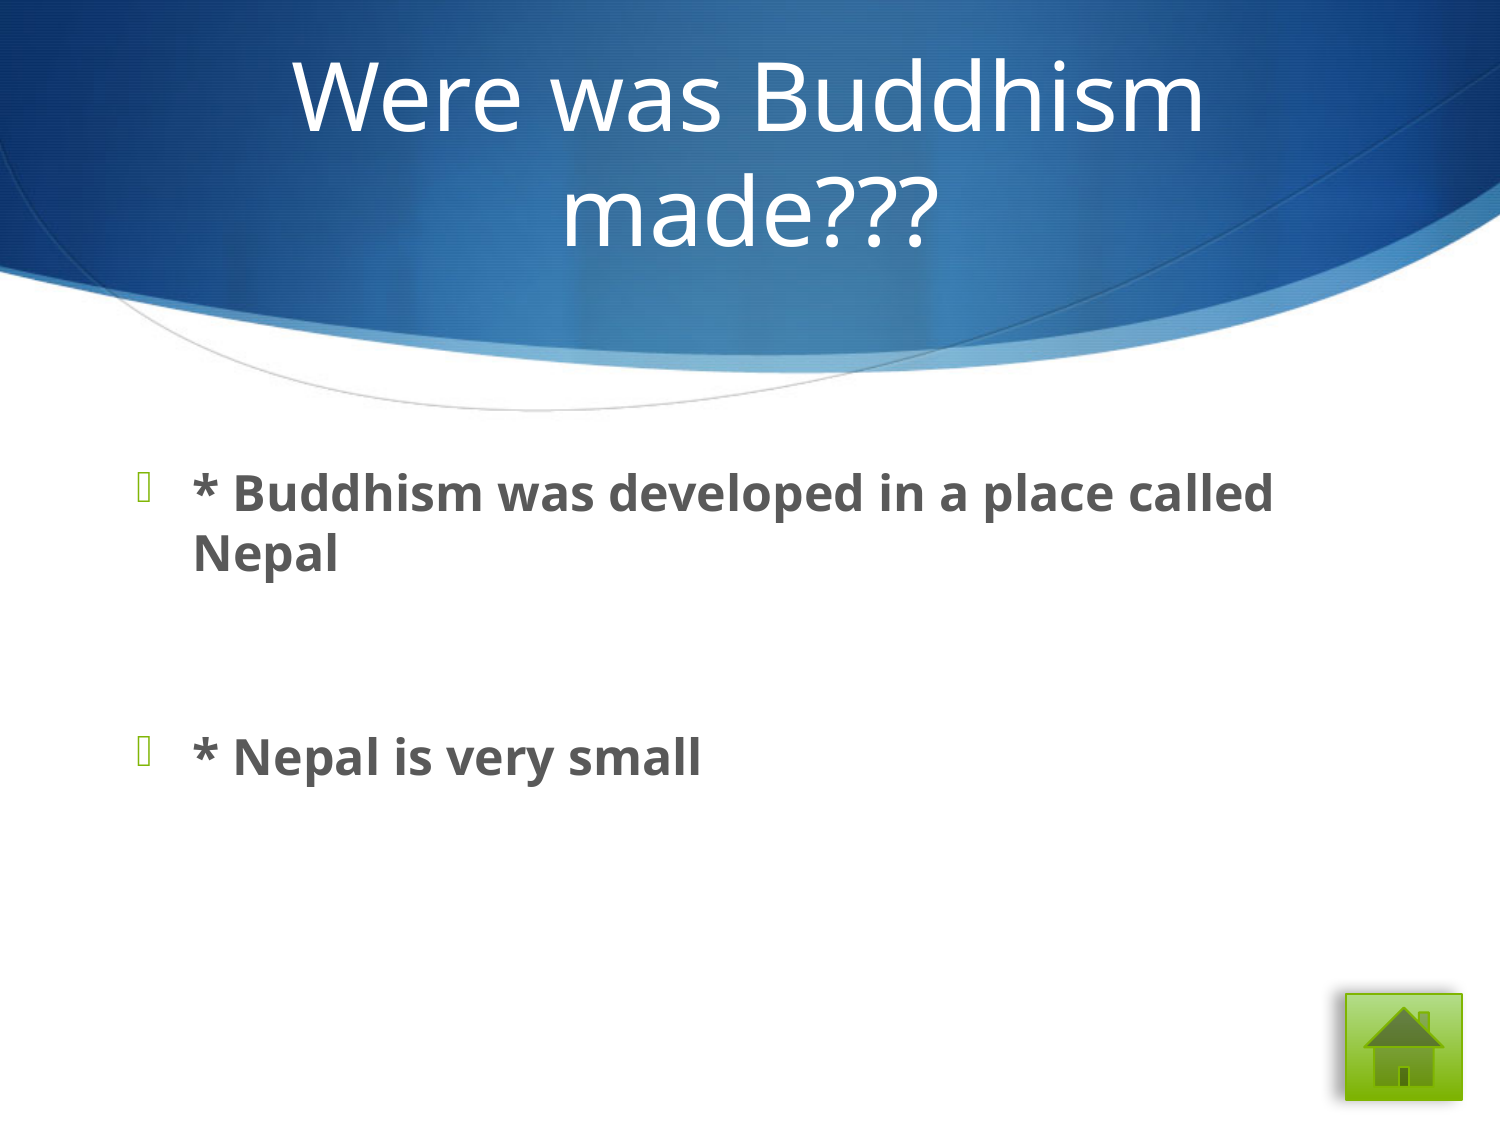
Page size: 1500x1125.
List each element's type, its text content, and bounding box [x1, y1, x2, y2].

list * Buddhism was developed in a place called Nepal * Nepal is very small [121, 454, 1379, 991]
picture [0, 0, 1500, 1125]
title Were was Buddhism made??? [75, 56, 1425, 245]
text_box [1345, 993, 1463, 1101]
